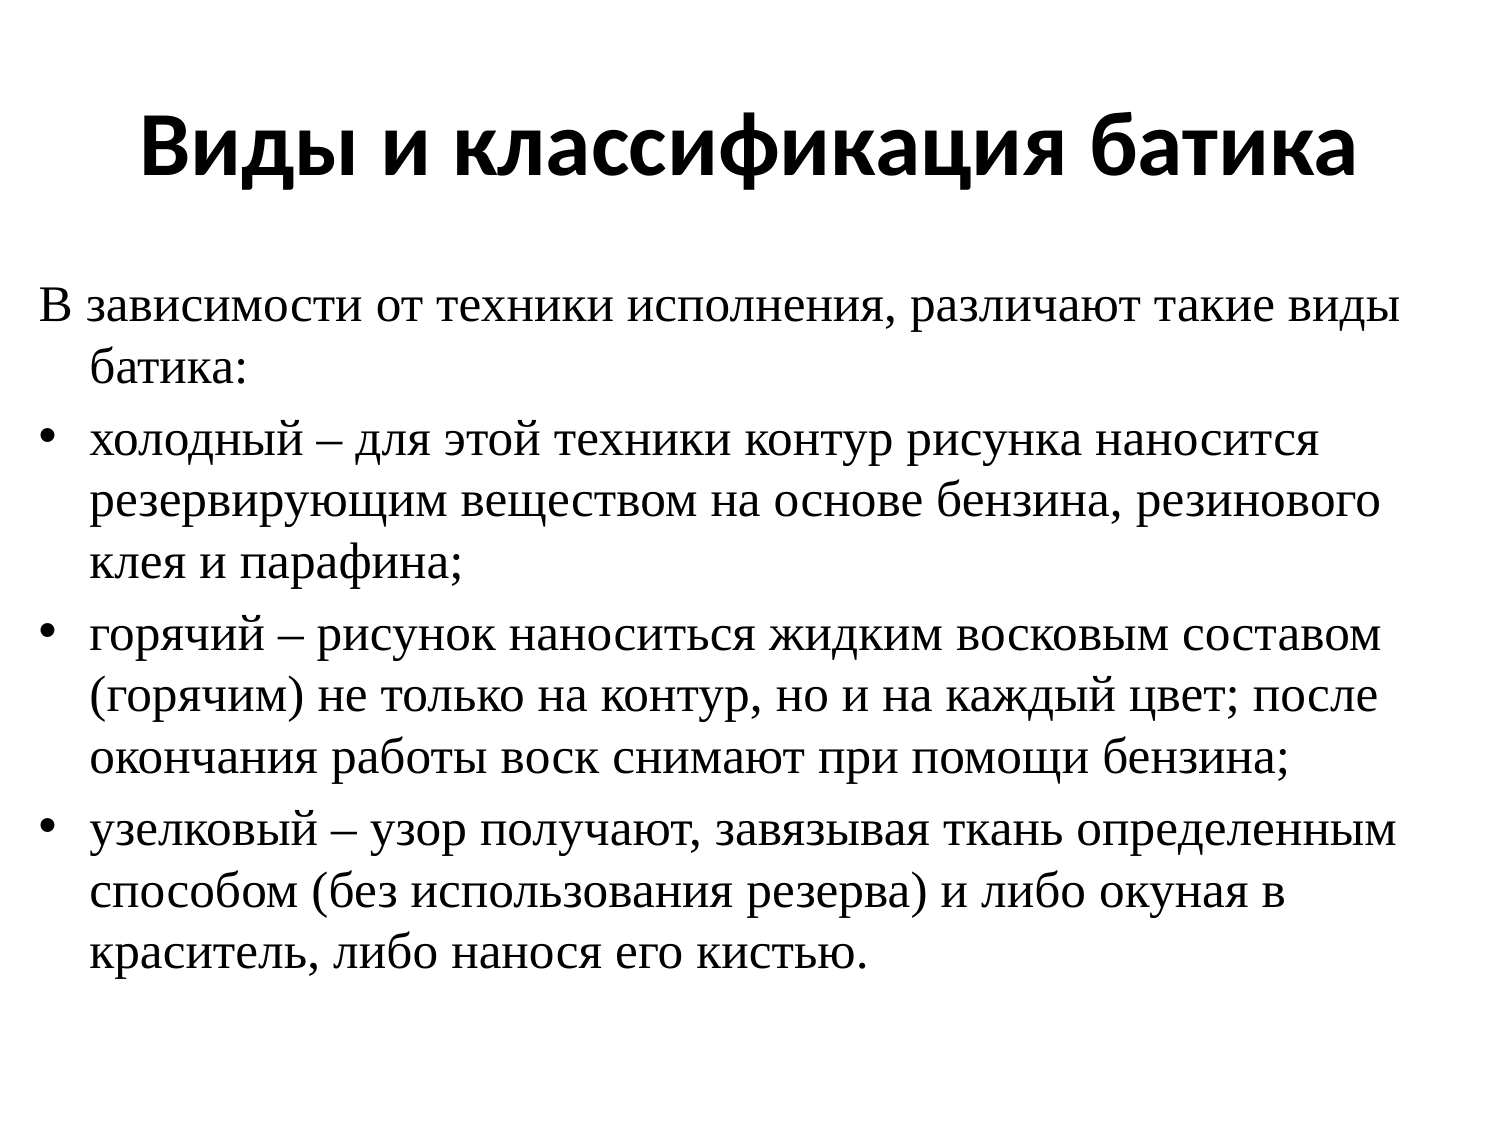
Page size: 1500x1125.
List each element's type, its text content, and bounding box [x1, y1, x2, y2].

title Виды и классификация батика [75, 45, 1425, 233]
list В зависимости от техники исполнения, различают такие виды батика: холодный – для этой техники контур рисунка наносится резервирующим веществом на основе бензина, резинового клея и парафина; горячий – рисунок наноситься жидким восковым составом (горячим) не только на контур, но и на каждый цвет; после окончания работы воск снимают при помощи бензина; узелковый – узор получают, завязывая ткань определенным способом (без использования резерва) и либо окуная в краситель, либо нанося его кистью. [23, 262, 1465, 1005]
